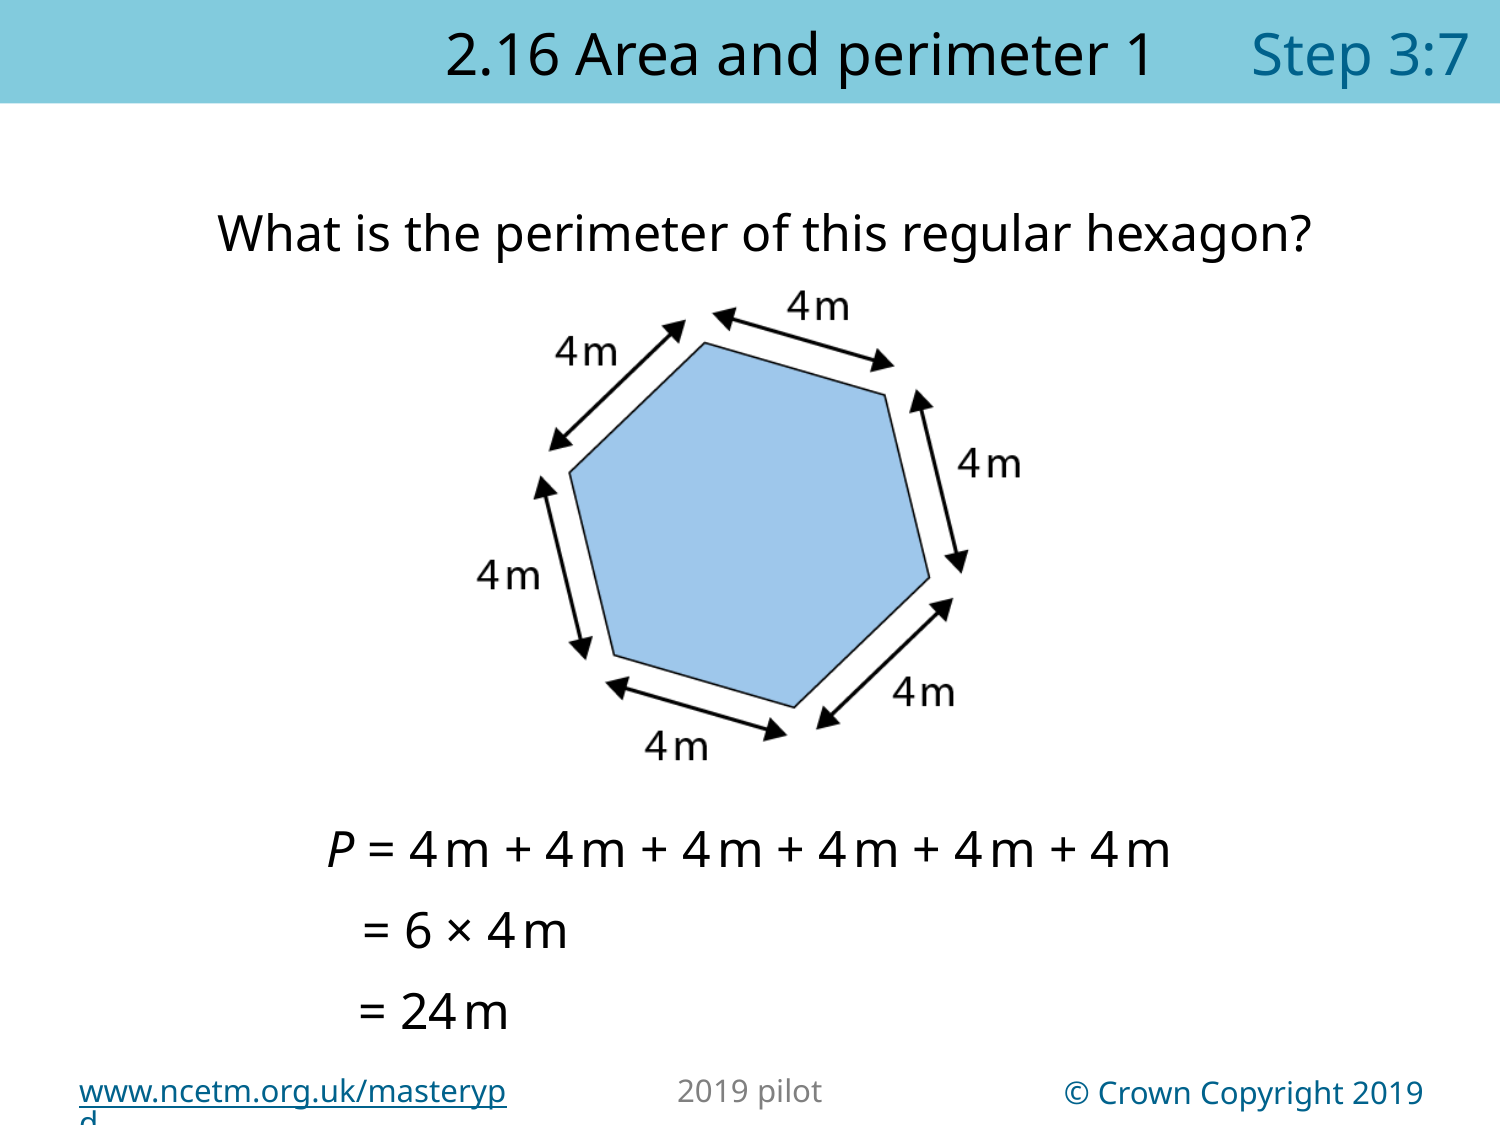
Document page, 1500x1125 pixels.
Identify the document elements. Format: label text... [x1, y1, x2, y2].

text_box = 6 × 4 m [347, 890, 585, 966]
list 2.16 Area and perimeter 1 Step 3:7 [0, 0, 1500, 104]
text_box = 24 m [343, 972, 526, 1048]
text_box What is the perimeter of this regular hexagon? [202, 193, 1328, 269]
text_box P = 4 m + 4 m + 4 m + 4 m + 4 m + 4 m [311, 809, 1188, 885]
picture [447, 282, 1044, 807]
